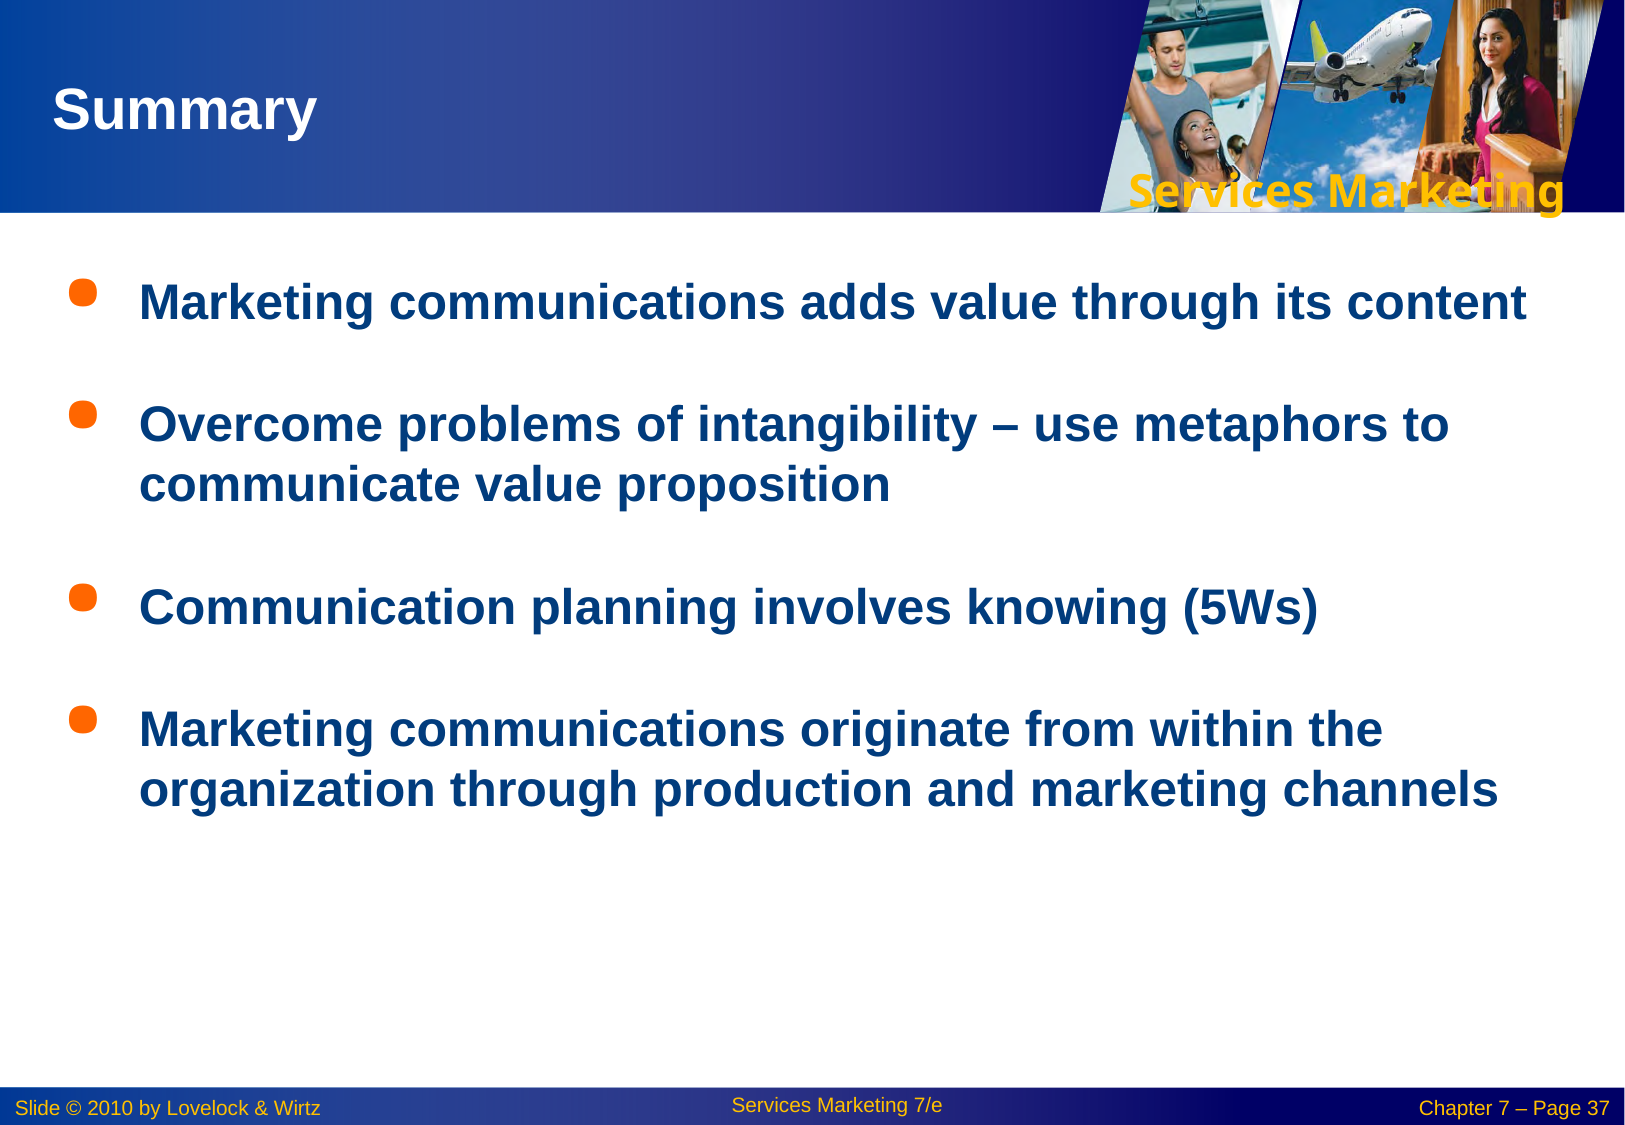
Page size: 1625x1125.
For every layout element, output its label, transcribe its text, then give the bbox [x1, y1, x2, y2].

title Summary [36, 37, 1088, 176]
list Marketing communications adds value through its content Overcome problems of intangibility – use metaphors to communicate value proposition Communication planning involves knowing (5Ws) Marketing communications originate from within the organization through production and marketing channels [49, 261, 1588, 1051]
picture [1546, 187, 1556, 202]
picture [1100, 0, 1604, 213]
picture [1162, 186, 1172, 192]
